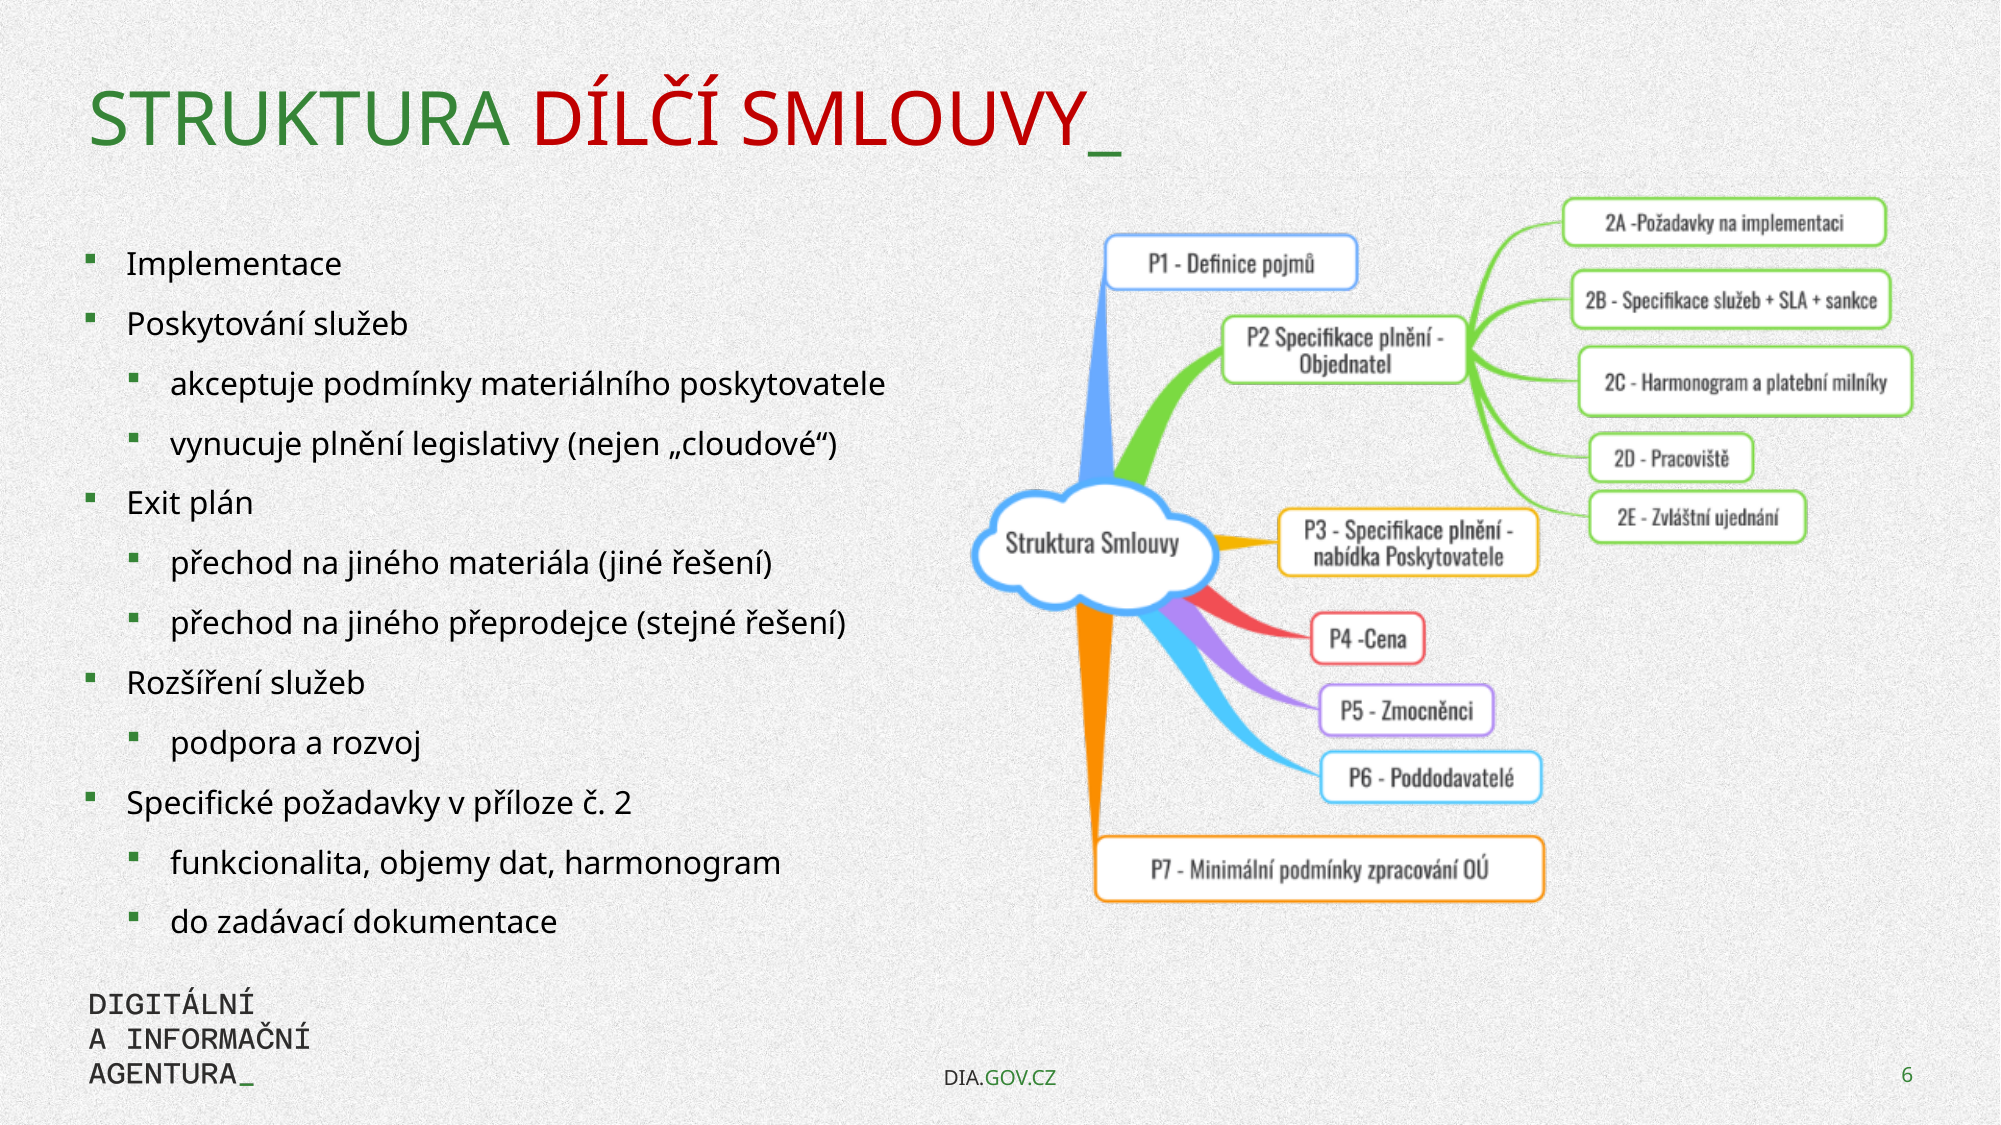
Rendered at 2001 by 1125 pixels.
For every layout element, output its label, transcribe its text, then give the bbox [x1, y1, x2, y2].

footer DIA.GOV.CZ [558, 1037, 1442, 1098]
title Struktura dílčí smlouvy_ [88, 70, 1912, 235]
picture [0, 0, 2001, 1125]
slide_number 6 [1612, 1037, 1928, 1098]
list Implementace Poskytování služeb akceptuje podmínky materiálního poskytovatele vynucuje plnění legislativy (nejen „cloudové“) Exit plán přechod na jiného materiála (jiné řešení) přechod na jiného přeprodejce (stejné řešení) Rozšíření služeb podpora a rozvoj Specifické požadavky v příloze č. 2 funkcionalita, objemy dat, harmonogram do zadávací dokumentace [83, 235, 1789, 948]
